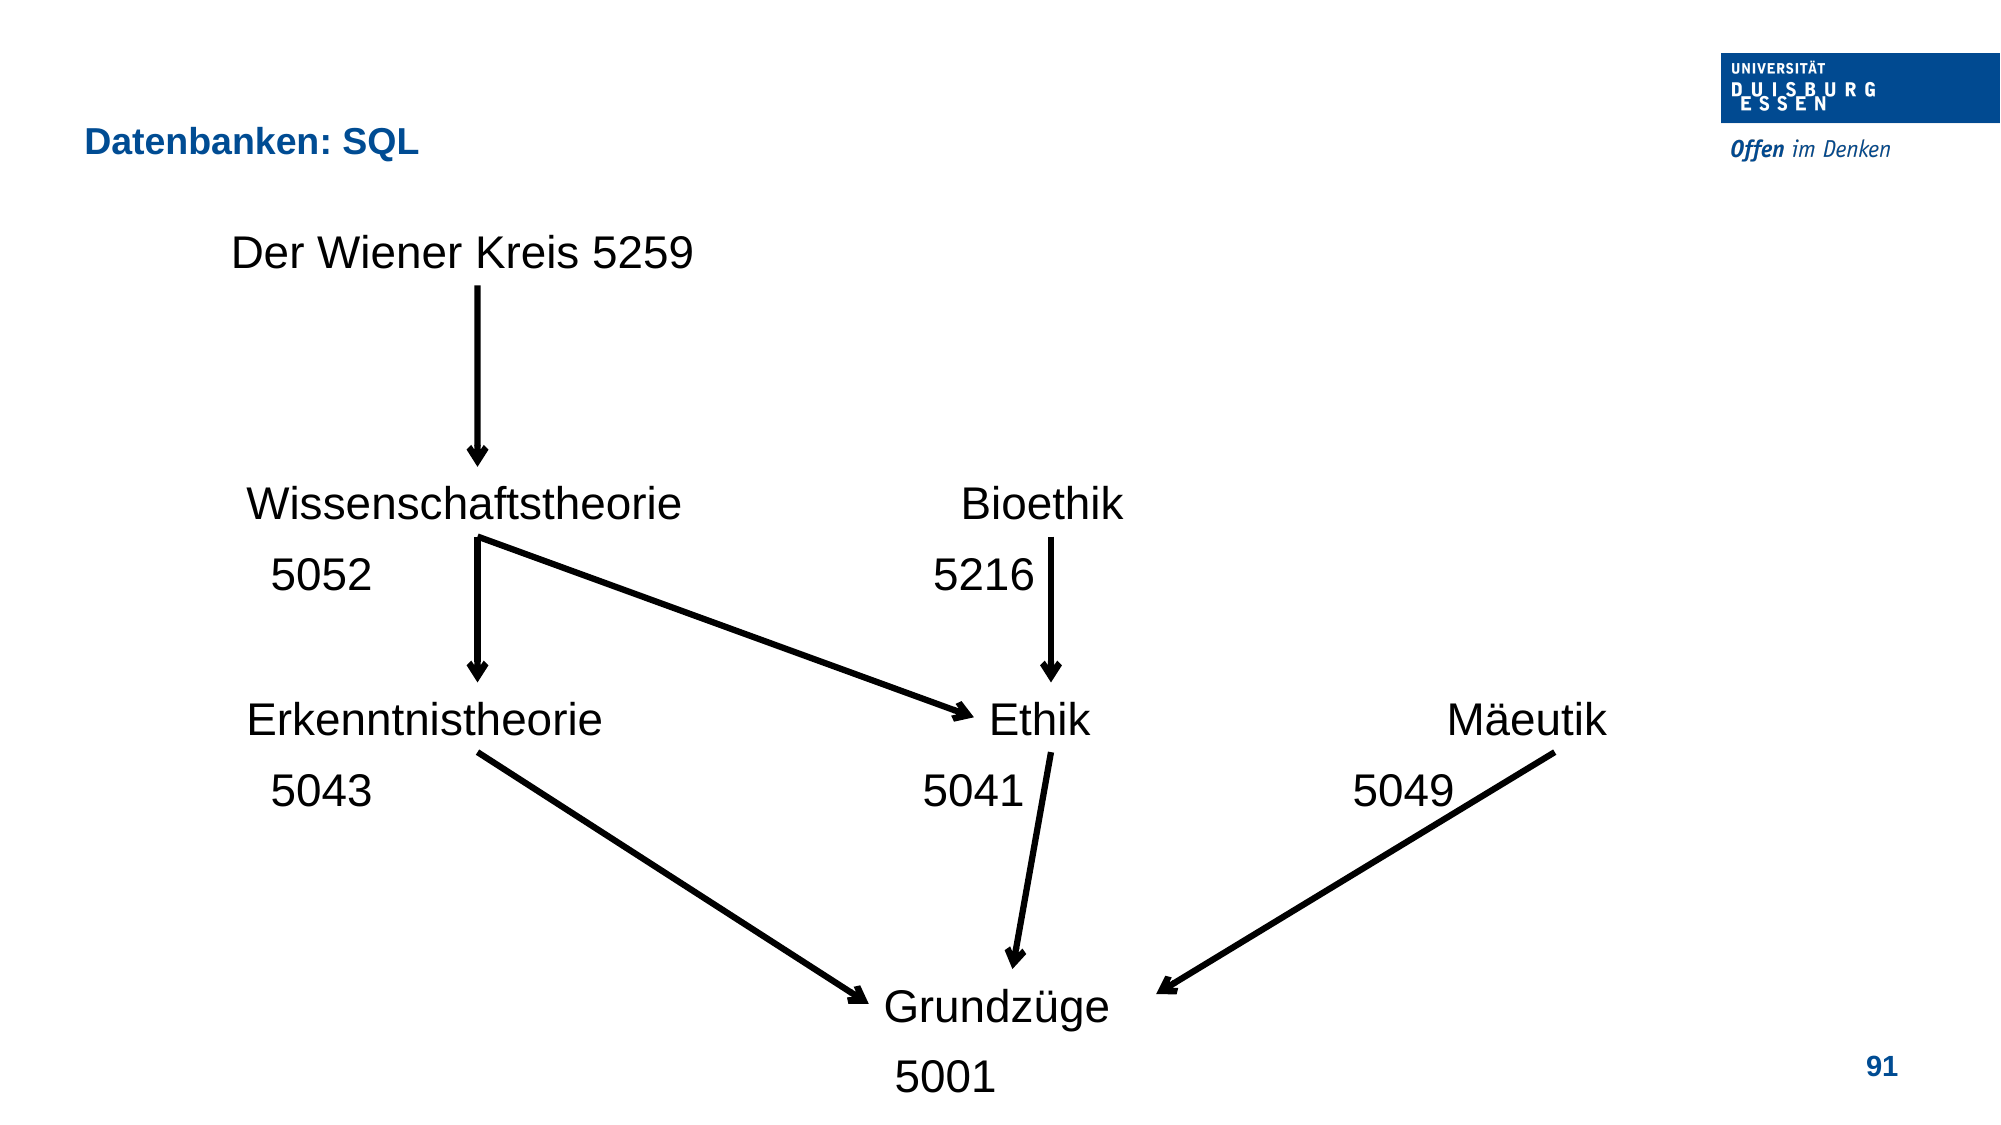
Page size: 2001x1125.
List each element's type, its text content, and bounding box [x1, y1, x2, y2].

list Datenbanken: SQL [84, 121, 1694, 163]
text_box 5216 [974, 537, 1050, 608]
text_box 5043 [255, 753, 388, 823]
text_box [477, 753, 869, 1005]
text_box Mäeutik [1431, 682, 1678, 753]
text_box Erkenntnistheorie [231, 682, 724, 753]
text_box 5041 [908, 753, 1012, 823]
text_box Der Wiener Kreis 5259 [216, 215, 740, 286]
slide_number 91 [1677, 1039, 1914, 1081]
text_box Ethik [973, 682, 1129, 753]
picture [1721, 53, 2000, 162]
text_box Wissenschaftstheorie [231, 466, 724, 537]
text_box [477, 537, 974, 718]
text_box 5001 [879, 1039, 1012, 1110]
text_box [1156, 753, 1555, 994]
text_box Bioethik [945, 466, 1157, 537]
text_box 5052 [255, 537, 388, 608]
text_box Grundzüge [868, 969, 1157, 1039]
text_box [1012, 753, 1051, 969]
